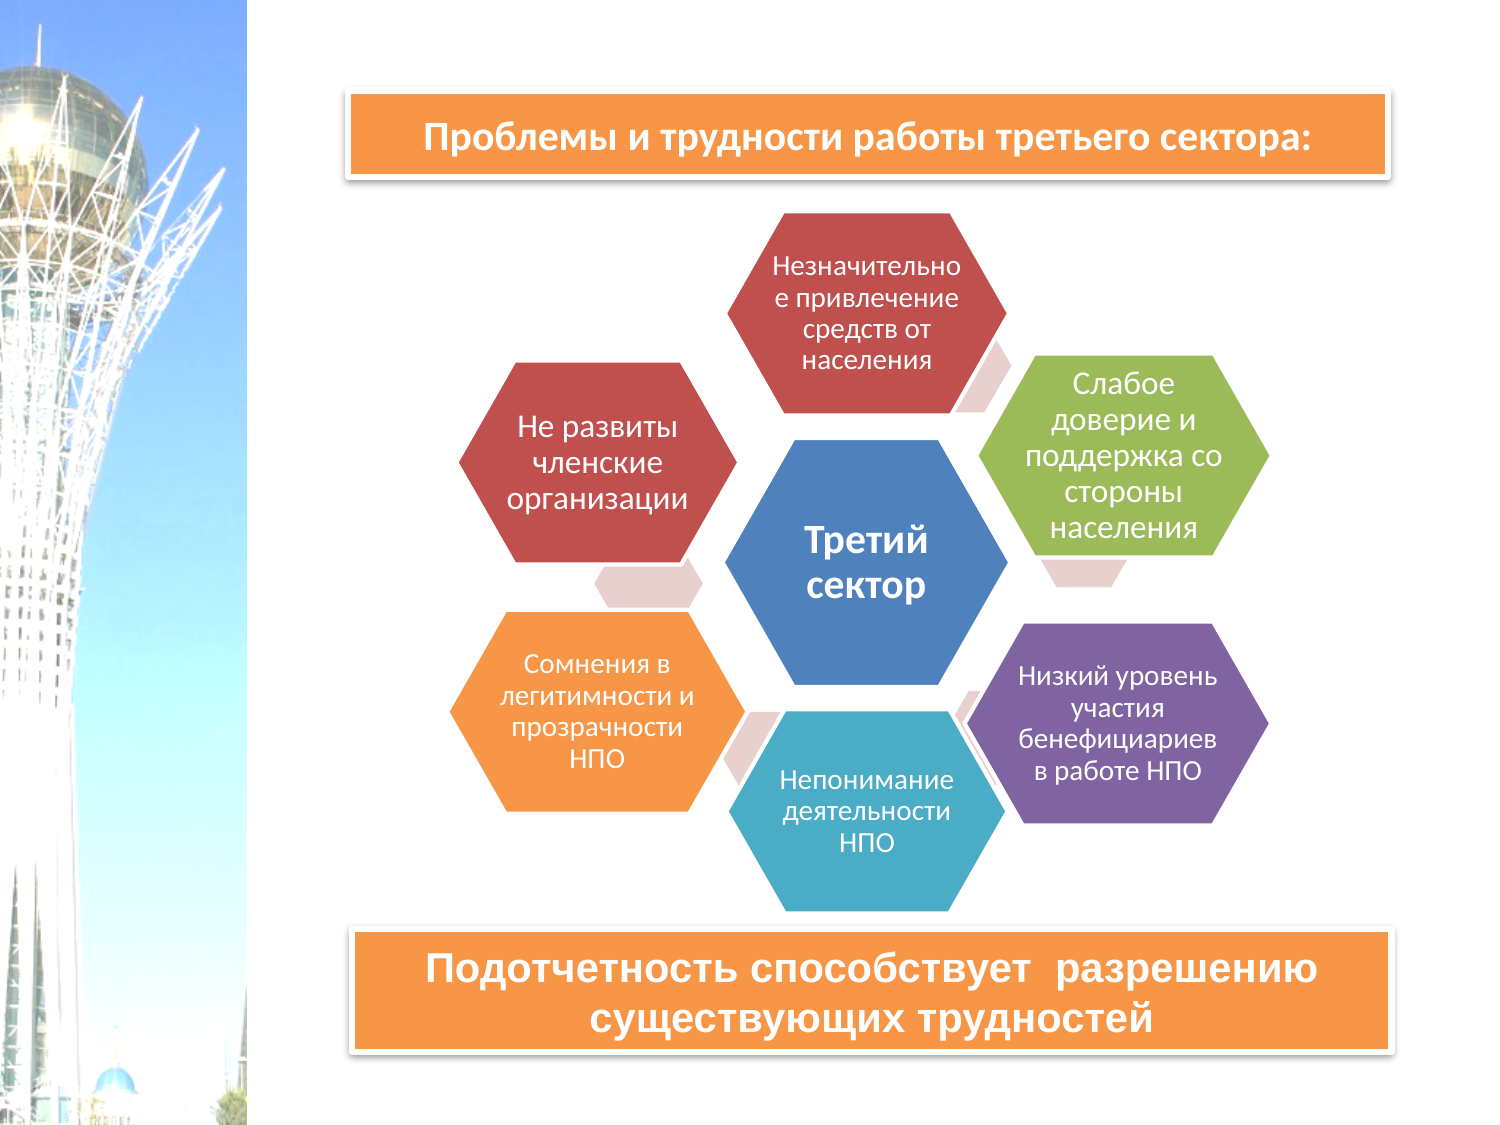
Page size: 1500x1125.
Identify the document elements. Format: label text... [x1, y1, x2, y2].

picture [0, 0, 247, 1125]
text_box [348, 211, 1389, 914]
text_box Проблемы и трудности работы третьего сектора: [345, 87, 1391, 180]
text_box Подотчетность способствует разрешению существующих трудностей [349, 926, 1395, 1055]
